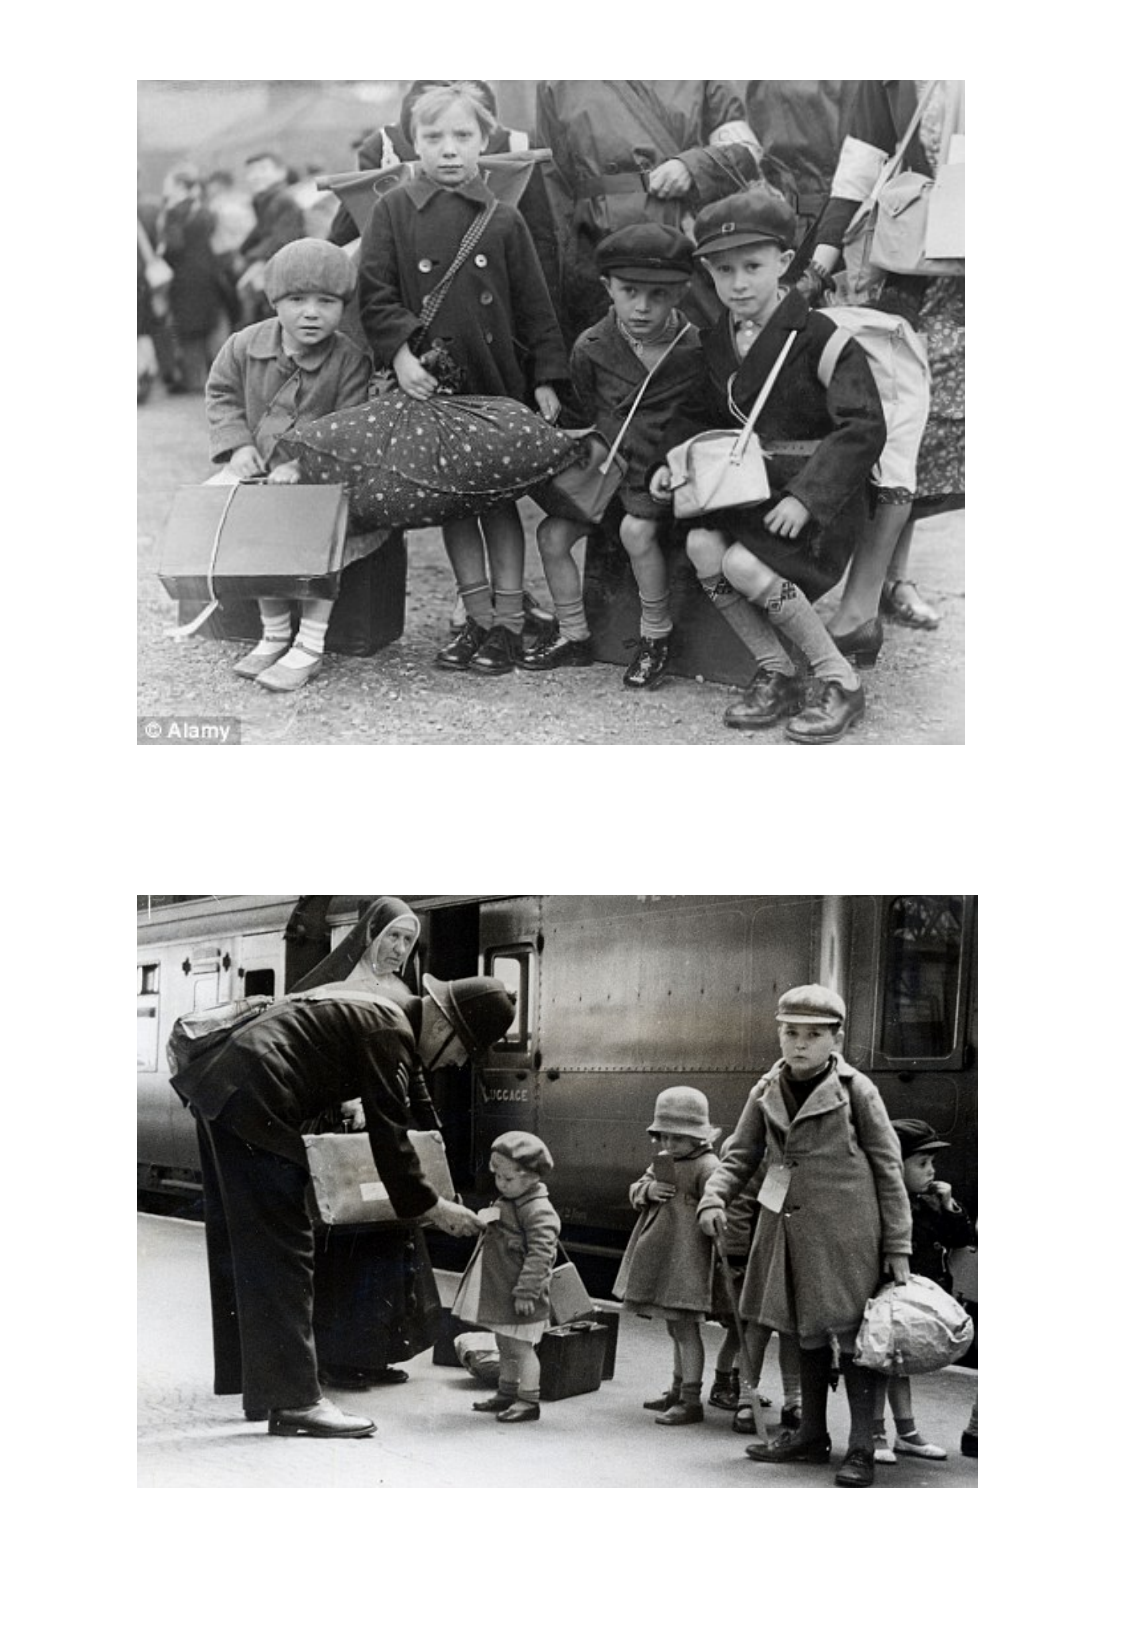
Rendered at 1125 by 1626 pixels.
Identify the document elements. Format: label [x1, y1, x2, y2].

picture [136, 894, 978, 1488]
picture [136, 79, 965, 745]
